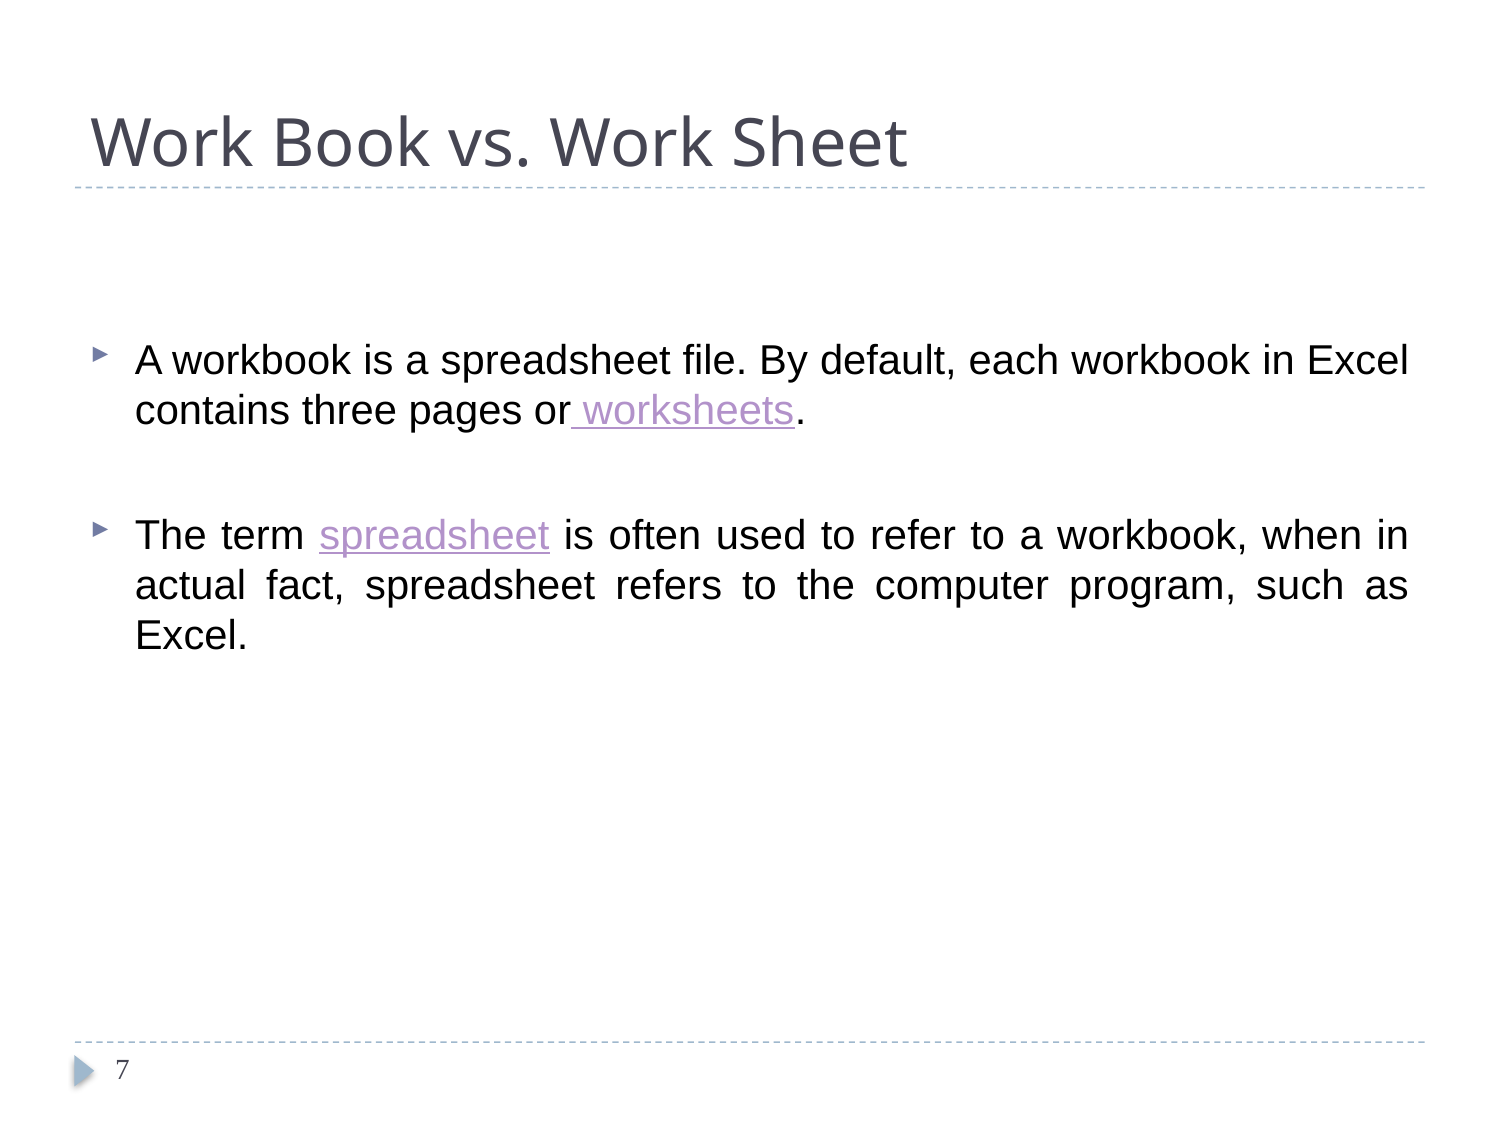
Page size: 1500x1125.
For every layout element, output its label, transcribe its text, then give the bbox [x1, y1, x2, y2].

list A workbook is a spreadsheet file. By default, each workbook in Excel contains three pages or worksheets. The term spreadsheet is often used to refer to a workbook, when in actual fact, spreadsheet refers to the computer program, such as Excel. [74, 199, 1426, 1011]
slide_number 7 [100, 1042, 426, 1103]
title Work Book vs. Work Sheet [74, 24, 1426, 188]
